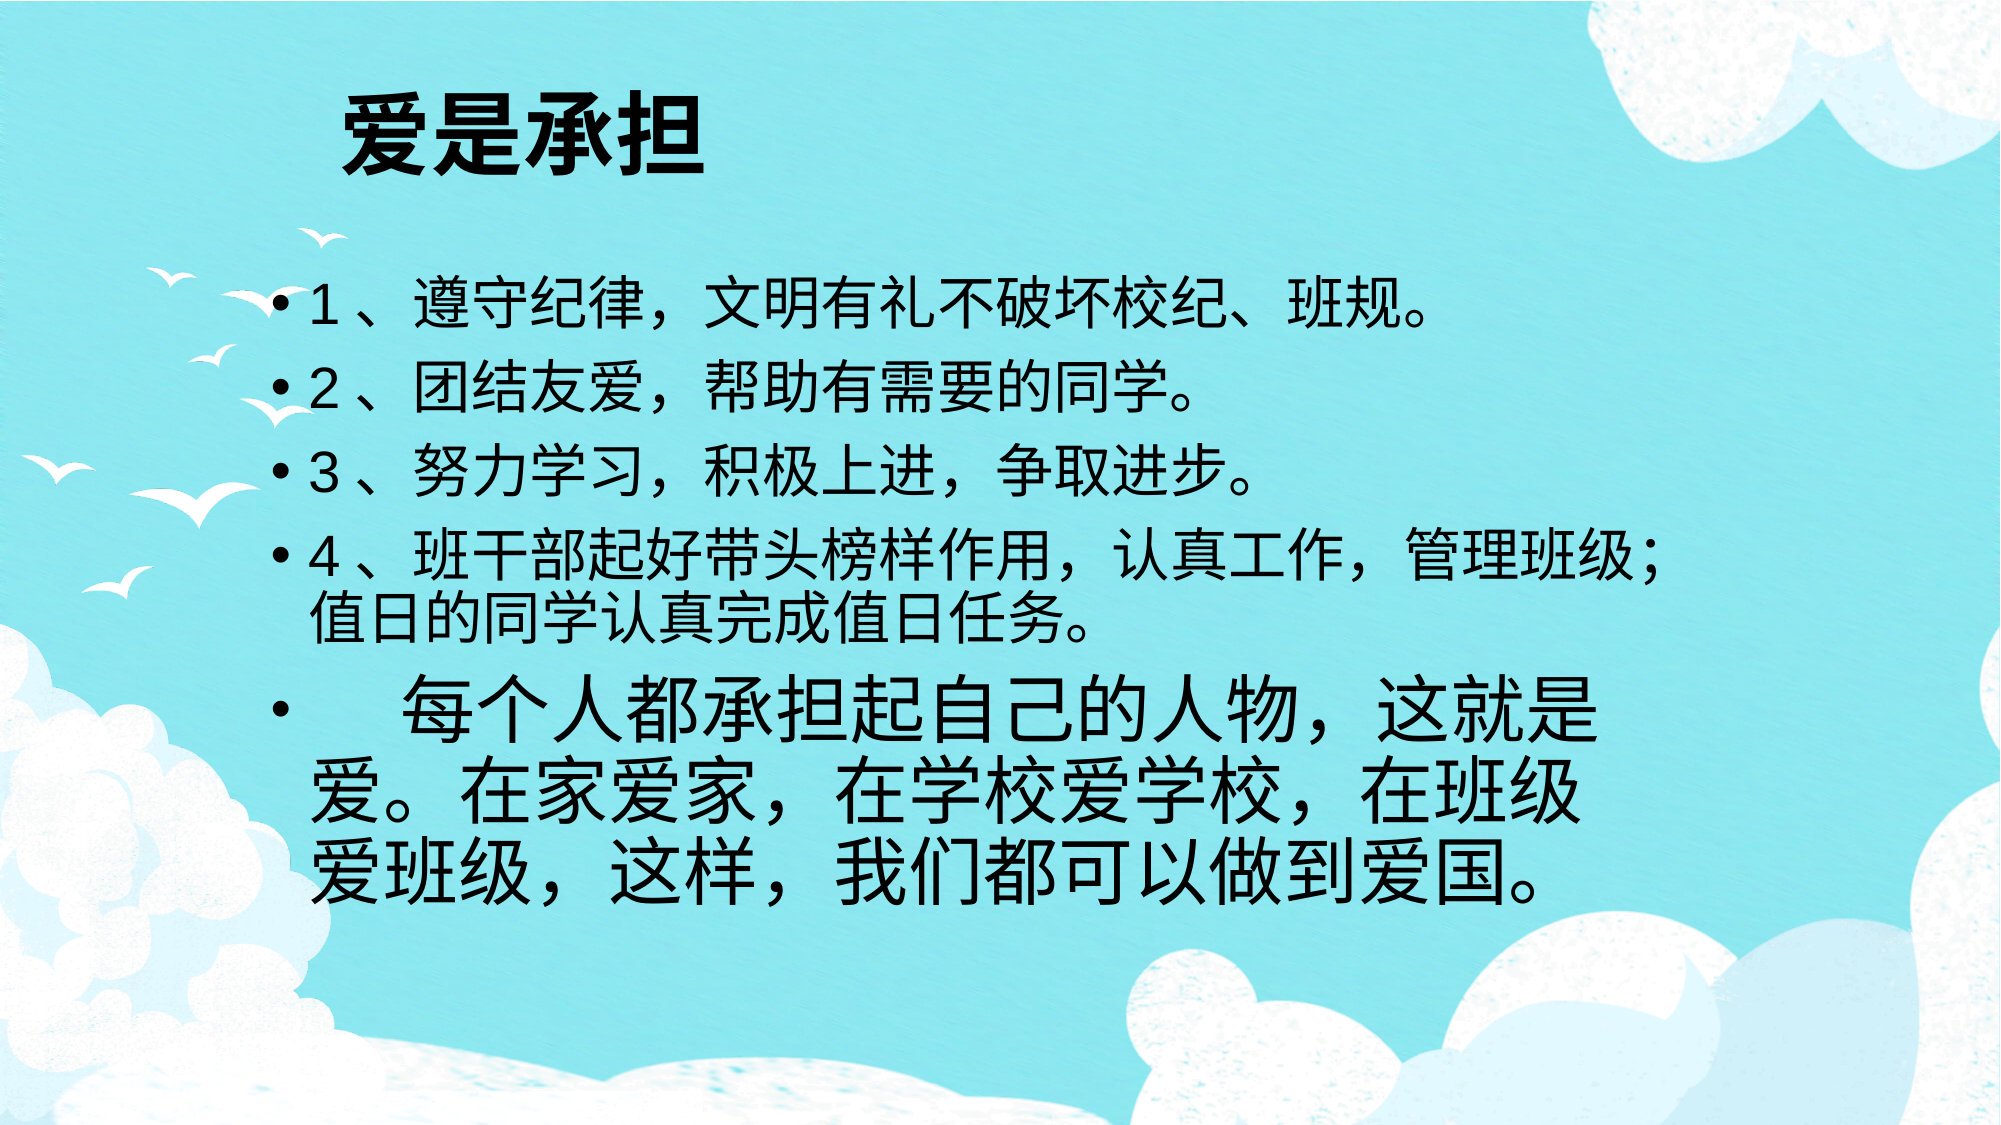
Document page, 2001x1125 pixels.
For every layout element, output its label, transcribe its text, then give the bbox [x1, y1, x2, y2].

picture [0, 0, 2000, 1125]
title 爱是承担 [324, 45, 1675, 233]
list 1、遵守纪律，文明有礼不破坏校纪、班规。 2、团结友爱，帮助有需要的同学。 3、努力学习，积极上进，争取进步。 4、班干部起好带头榜样作用，认真工作，管理班级；值日的同学认真完成值日任务。 每个人都承担起自己的人物，这就是爱。在家爱家，在学校爱学校，在班级爱班级，这样，我们都可以做到爱国。 [255, 267, 1662, 1125]
